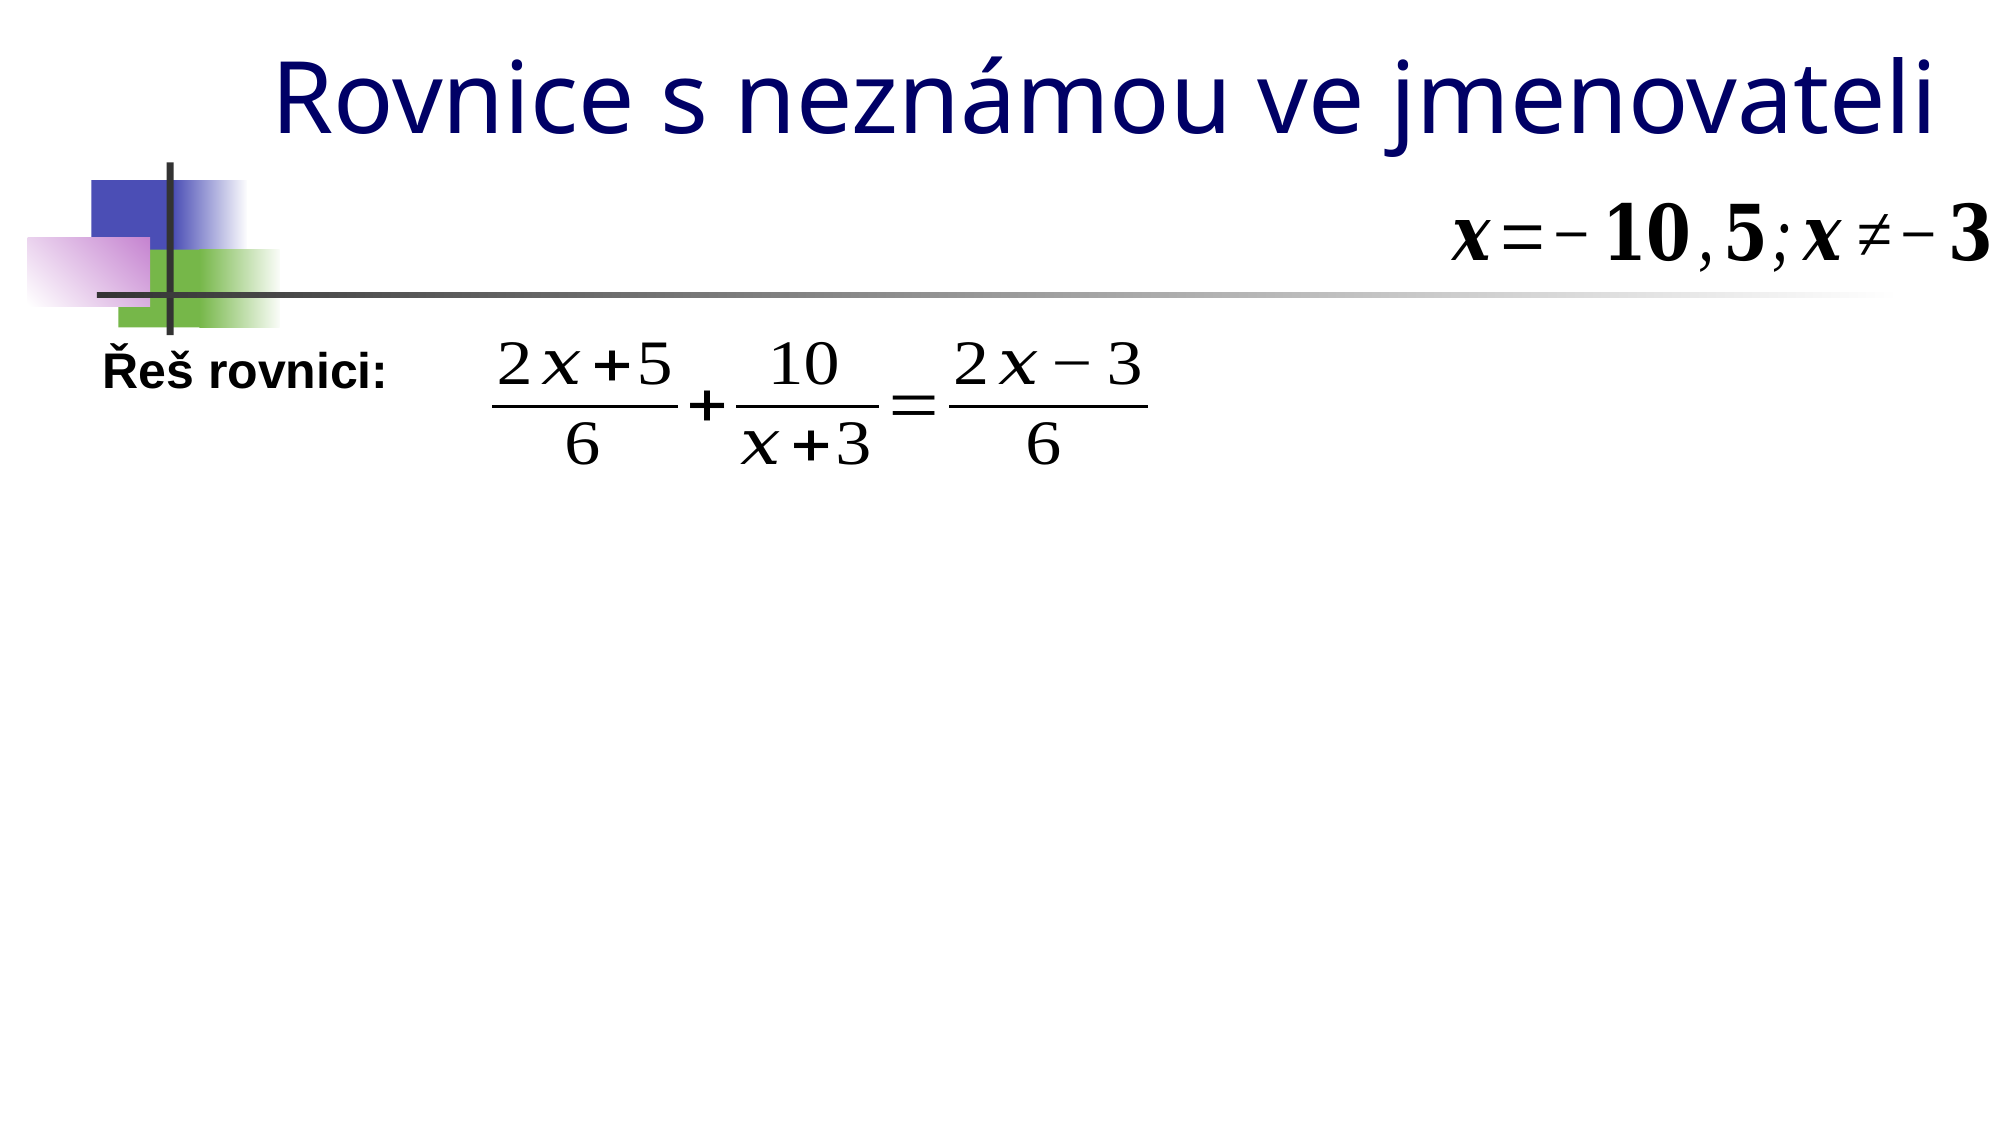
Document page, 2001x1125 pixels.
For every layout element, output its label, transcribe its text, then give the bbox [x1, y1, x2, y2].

title Rovnice s neznámou ve jmenovateli [209, 18, 2000, 169]
text_box Řeš rovnici: [87, 333, 599, 405]
